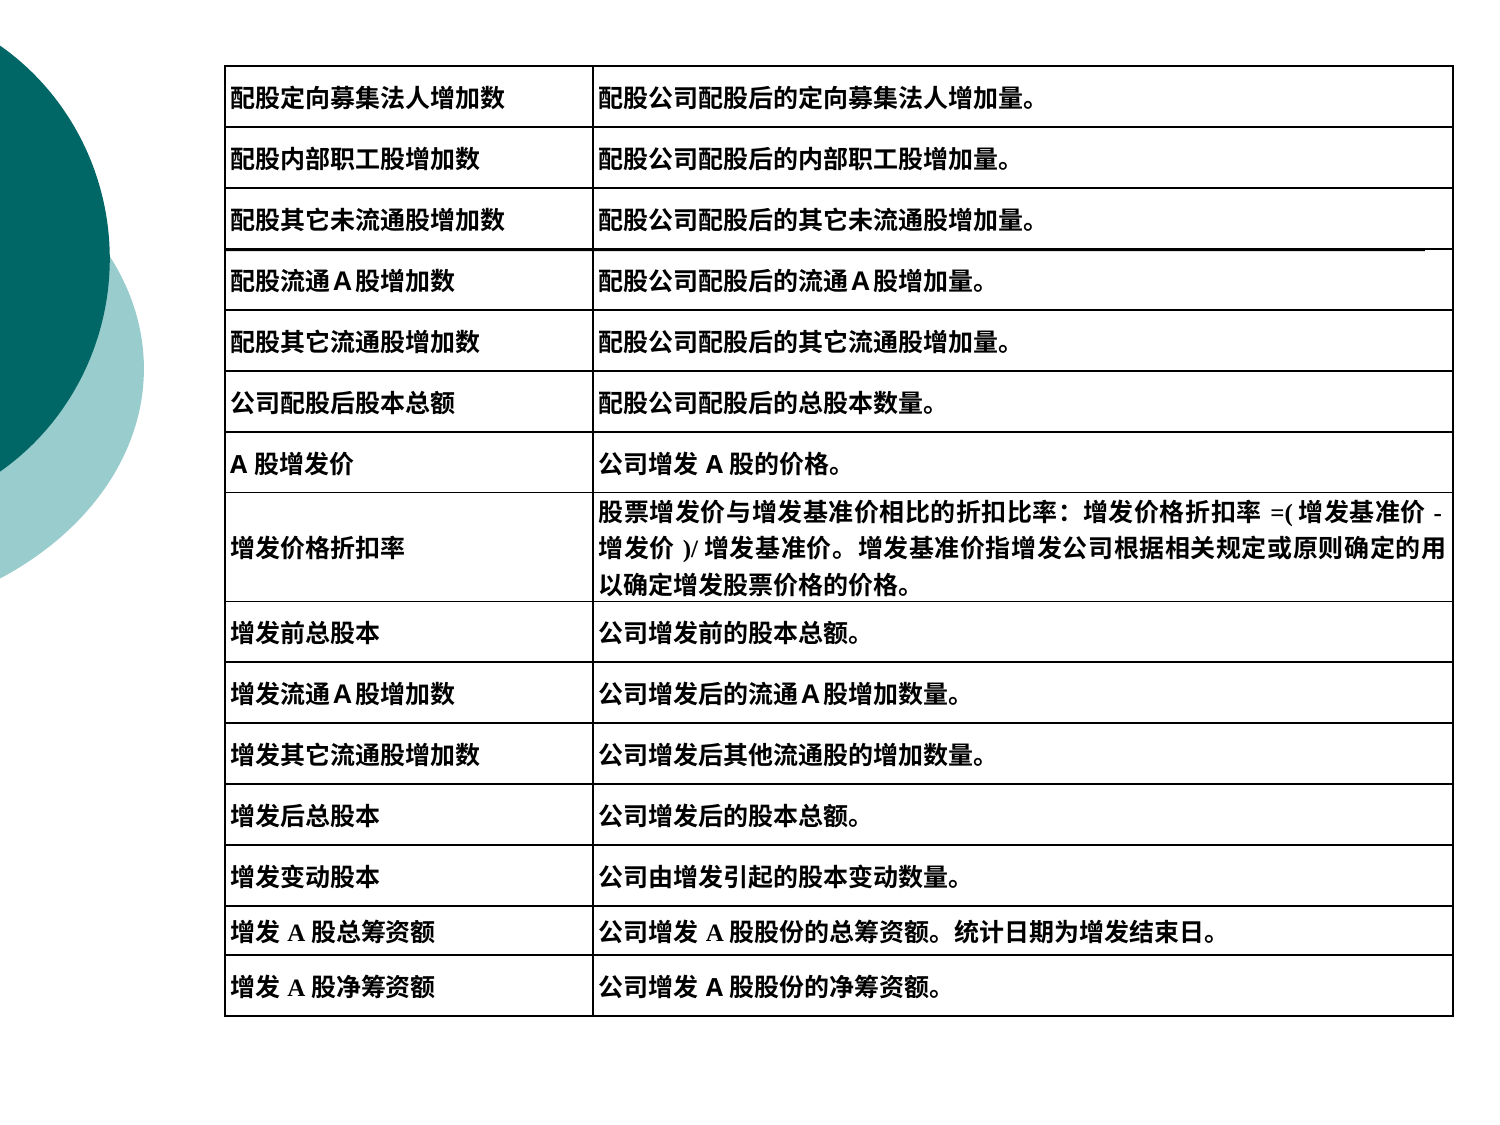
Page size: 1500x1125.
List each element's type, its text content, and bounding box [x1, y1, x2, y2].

table_cell 配股公司配股后的内部职工股增加量。 [594, 128, 1452, 187]
table_cell 公司增发A股的价格。 [594, 433, 1452, 492]
table_cell 配股其它未流通股增加数 [226, 189, 592, 248]
table_cell 配股其它流通股增加数 [226, 311, 592, 370]
table_cell 配股公司配股后的其它流通股增加量。 [594, 311, 1452, 370]
table_cell 增发价格折扣率 [226, 493, 592, 601]
table_cell 增发后总股本 [226, 785, 592, 844]
table_cell 增发A股净筹资额 [226, 956, 592, 1015]
table_cell 增发流通Ａ股增加数 [226, 663, 592, 722]
table_cell 配股内部职工股增加数 [226, 128, 592, 187]
table_cell 公司增发后的股本总额。 [594, 785, 1452, 844]
table_cell 公司由增发引起的股本变动数量。 [594, 846, 1452, 905]
table_cell 配股公司配股后的流通Ａ股增加量。 [594, 250, 1452, 309]
table_header 配股定向募集法人增加数 [226, 67, 592, 126]
table_cell 配股公司配股后的总股本数量。 [594, 372, 1452, 431]
table_cell 增发其它流通股增加数 [226, 724, 592, 783]
table_cell 公司配股后股本总额 [226, 372, 592, 431]
table_cell 公司增发前的股本总额。 [594, 602, 1452, 661]
table_cell 公司增发A股股份的净筹资额。 [594, 956, 1452, 1015]
table_cell 配股流通Ａ股增加数 [226, 250, 592, 309]
table_cell A股增发价 [226, 433, 592, 492]
table_cell 配股公司配股后的其它未流通股增加量。 [594, 189, 1452, 248]
table_cell 股票增发价与增发基准价相比的折扣比率：增发价格折扣率=(增发基准价-增发价)/增发基准价。增发基准价指增发公司根据相关规定或原则确定的用以确定增发股票价格的价格。 [594, 493, 1452, 601]
table_cell 增发前总股本 [226, 602, 592, 661]
table_cell 公司增发后其他流通股的增加数量。 [594, 724, 1452, 783]
table_header 配股公司配股后的定向募集法人增加量。 [594, 67, 1452, 126]
table_cell 增发A股总筹资额 [226, 907, 592, 954]
table_cell 公司增发A股股份的总筹资额。统计日期为增发结束日。 [594, 907, 1452, 954]
table_cell 公司增发后的流通Ａ股增加数量。 [594, 663, 1452, 722]
table_cell 增发变动股本 [226, 846, 592, 905]
